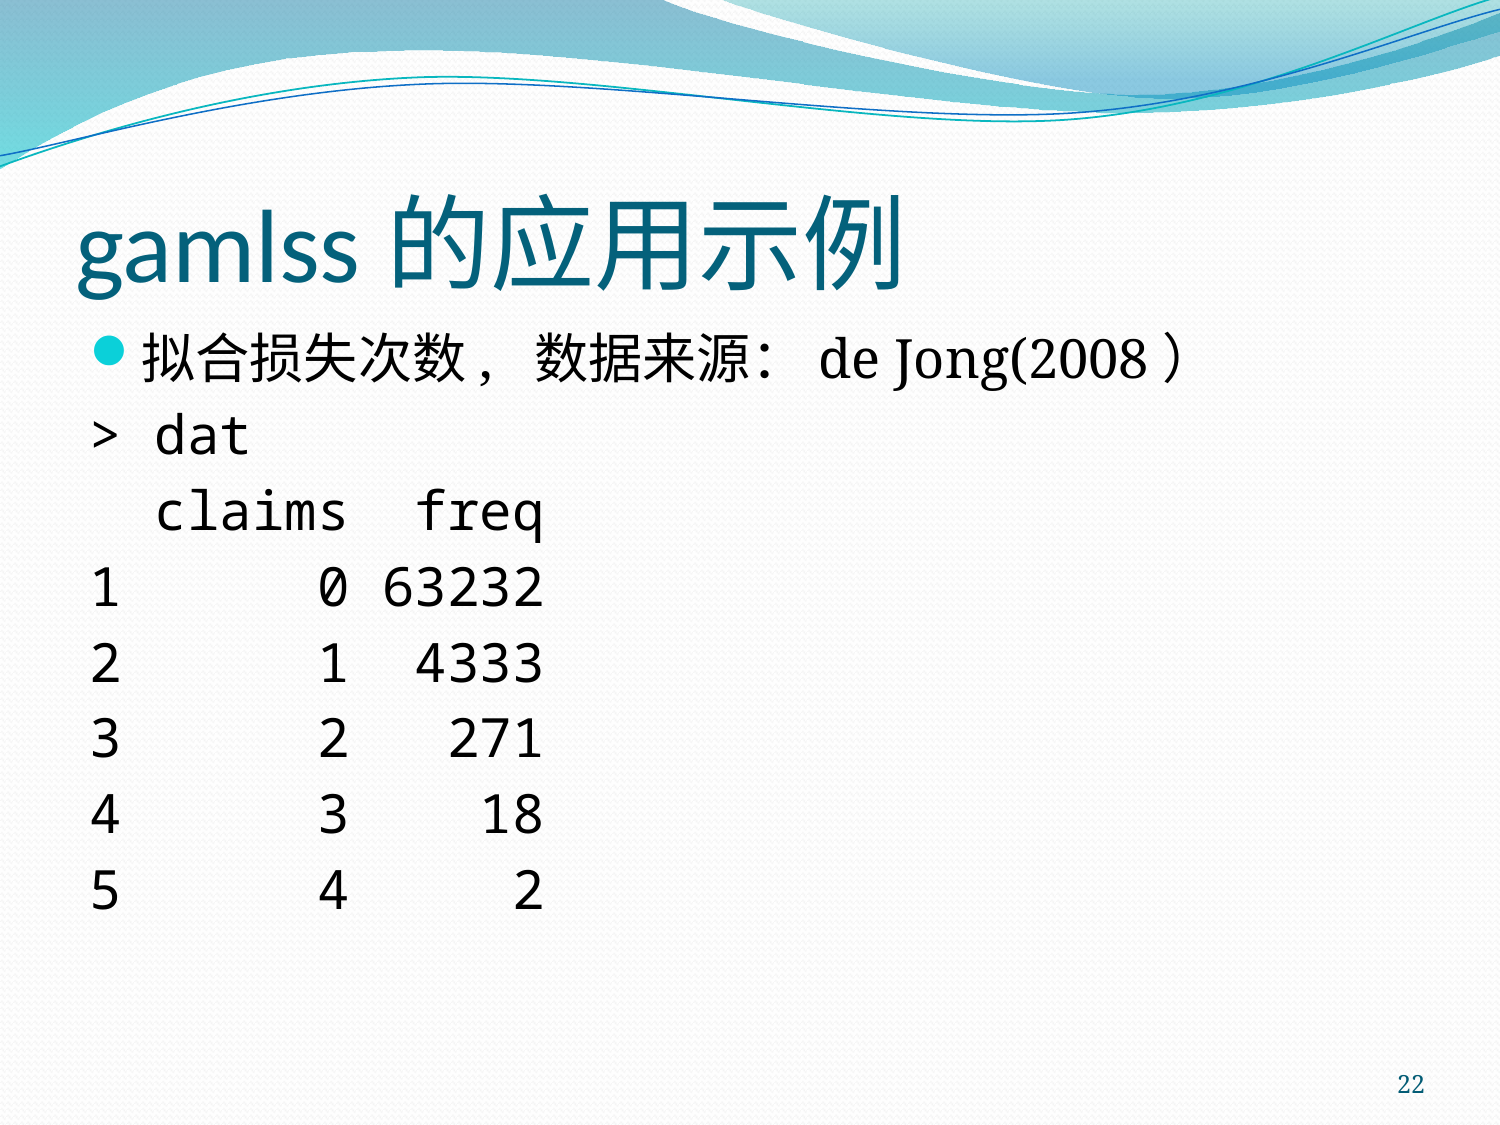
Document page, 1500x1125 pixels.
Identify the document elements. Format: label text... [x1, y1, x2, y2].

slide_number 22 [1299, 1042, 1425, 1103]
title gamlss的应用示例 [75, 115, 1425, 303]
list 拟合损失次数, 数据来源：de Jong(2008） > dat claims freq 1 0 63232 2 1 4333 3 2 271 4 3 18 5 4 2 [75, 317, 1425, 1038]
